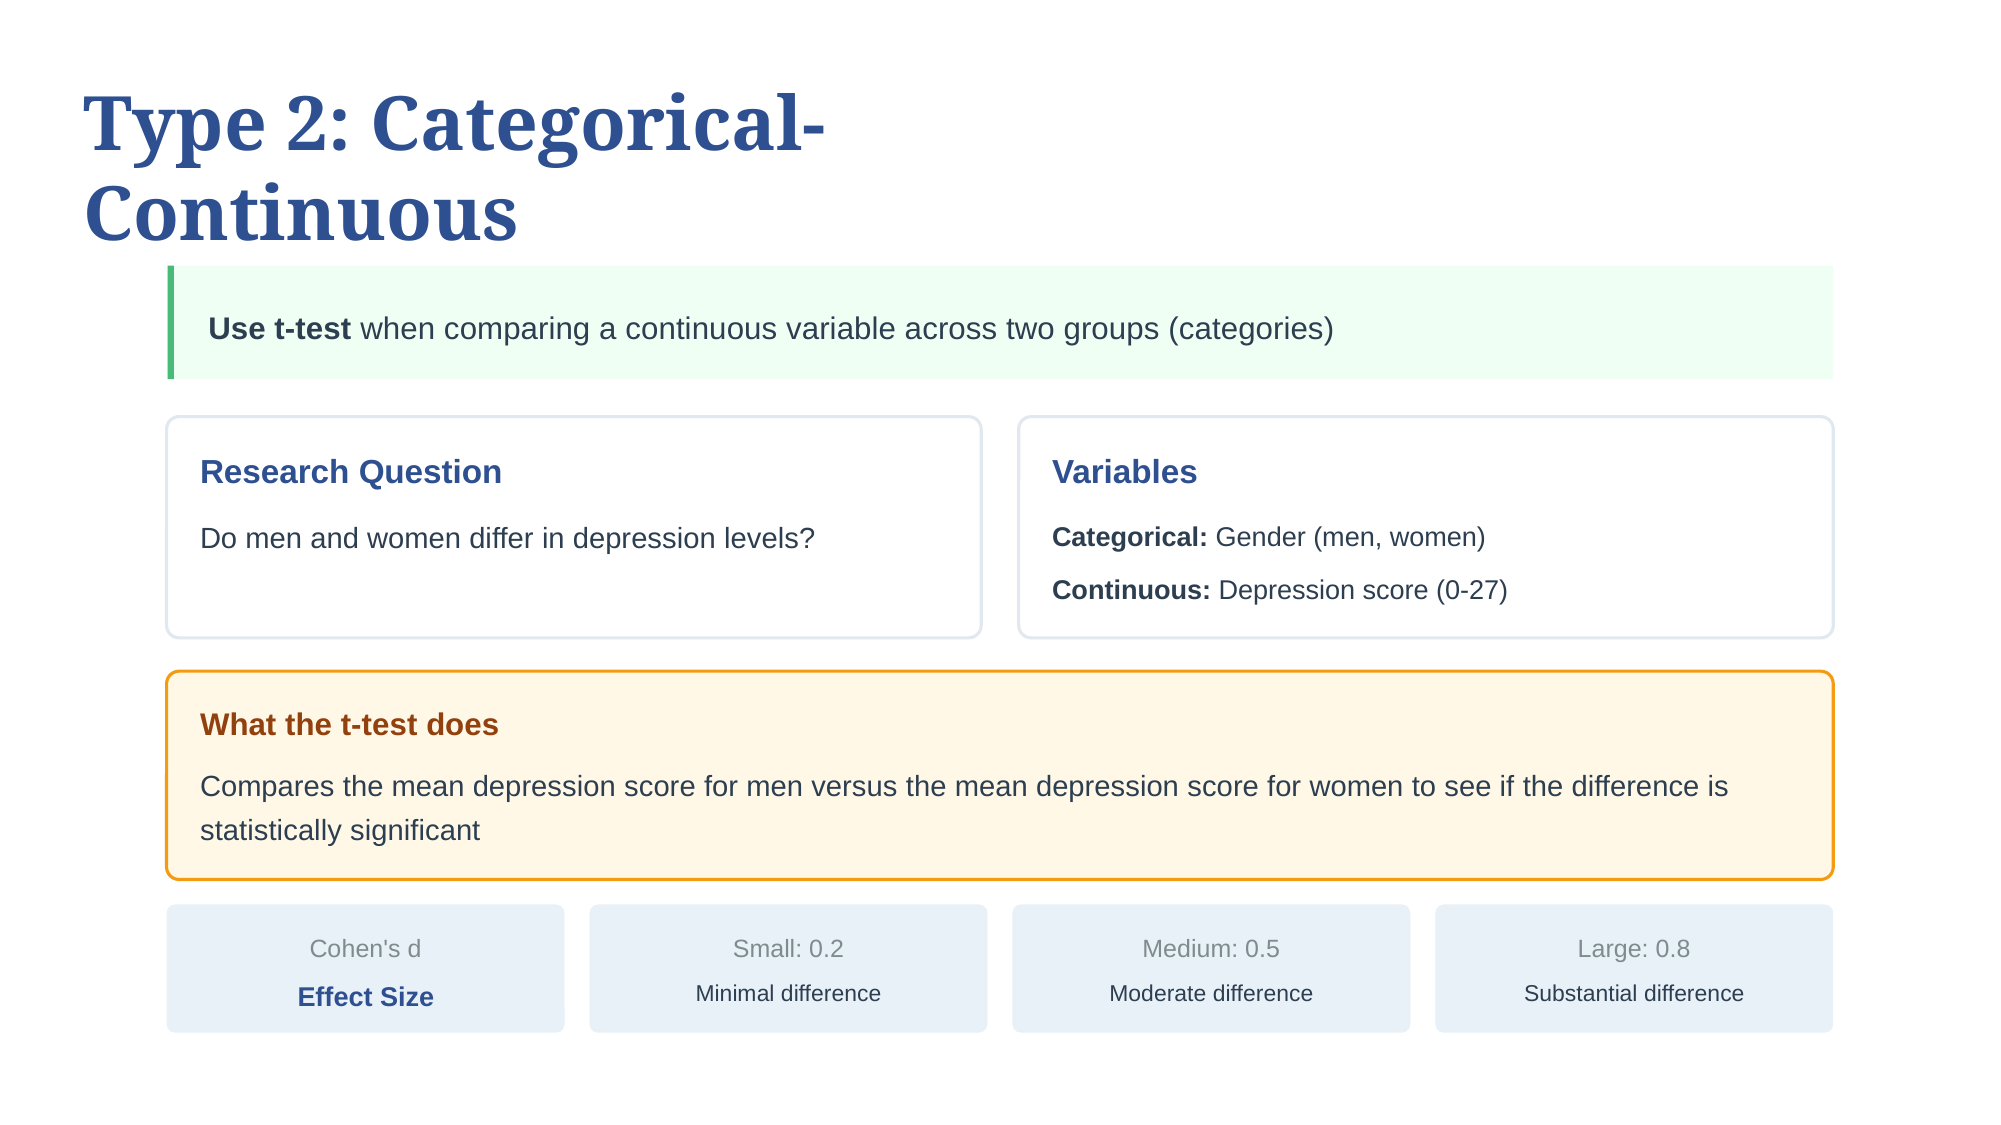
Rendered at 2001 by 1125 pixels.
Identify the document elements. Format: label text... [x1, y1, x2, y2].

text_box [166, 904, 565, 1033]
text_box Type 2: Categorical-Continuous [83, 75, 1129, 166]
text_box [166, 265, 170, 380]
text_box Cohen's d [183, 925, 548, 963]
text_box Moderate difference [1029, 971, 1394, 1006]
text_box [1435, 904, 1834, 1033]
text_box Variables [1052, 450, 1815, 490]
text_box Use t-test when comparing a continuous variable across two groups (categories) [208, 298, 1832, 346]
text_box Research Question [199, 450, 963, 490]
text_box Large: 0.8 [1452, 925, 1817, 963]
text_box [589, 904, 988, 1033]
text_box Continuous: Depression score (0-27) [1052, 563, 1815, 605]
text_box [166, 416, 982, 638]
text_box [166, 671, 1834, 880]
text_box Substantial difference [1452, 971, 1817, 1006]
text_box Minimal difference [606, 971, 971, 1006]
text_box Effect Size [183, 971, 548, 1012]
text_box Do men and women differ in depression levels? [199, 510, 963, 555]
text_box Compares the mean depression score for men versus the mean depression score for women to see if the difference is statistically significant [200, 758, 1832, 847]
text_box [1012, 904, 1411, 1033]
text_box What the t-test does [200, 704, 1832, 743]
text_box Categorical: Gender (men, women) [1052, 510, 1815, 552]
text_box [1018, 416, 1834, 638]
text_box [171, 265, 1834, 380]
text_box Small: 0.2 [606, 925, 971, 963]
text_box Medium: 0.5 [1029, 925, 1394, 963]
